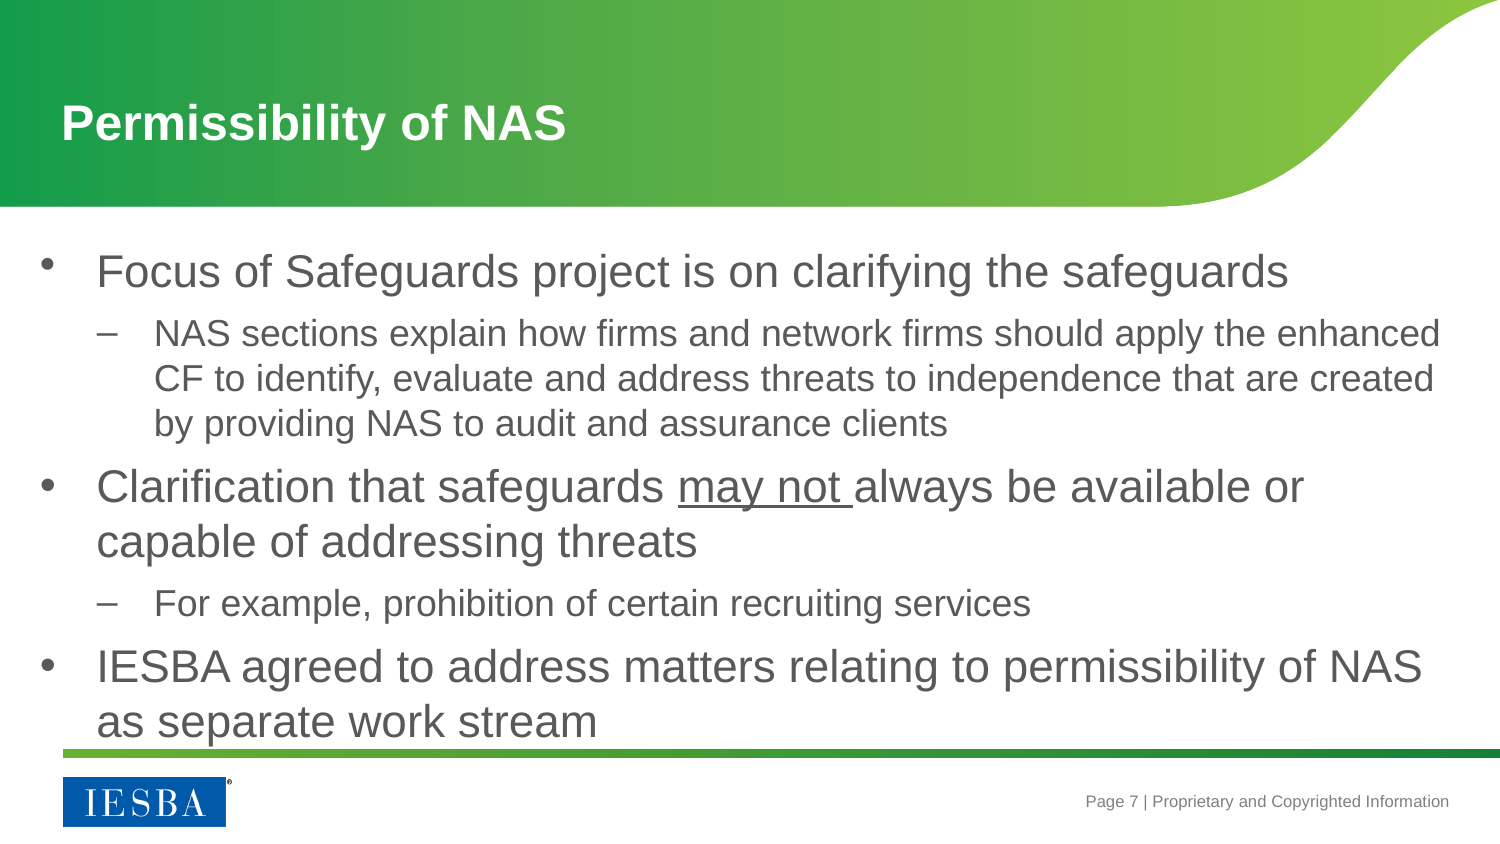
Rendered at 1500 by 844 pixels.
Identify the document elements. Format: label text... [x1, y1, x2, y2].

list Focus of Safeguards project is on clarifying the safeguards NAS sections explain how firms and network firms should apply the enhanced CF to identify, evaluate and address threats to independence that are created by providing NAS to audit and assurance clients Clarification that safeguards may not always be available or capable of addressing threats For example, prohibition of certain recruiting services IESBA agreed to address matters relating to permissibility of NAS as separate work stream [24, 234, 1475, 761]
picture [0, 0, 1500, 207]
title Permissibility of NAS [61, 87, 1299, 153]
picture [63, 777, 232, 827]
